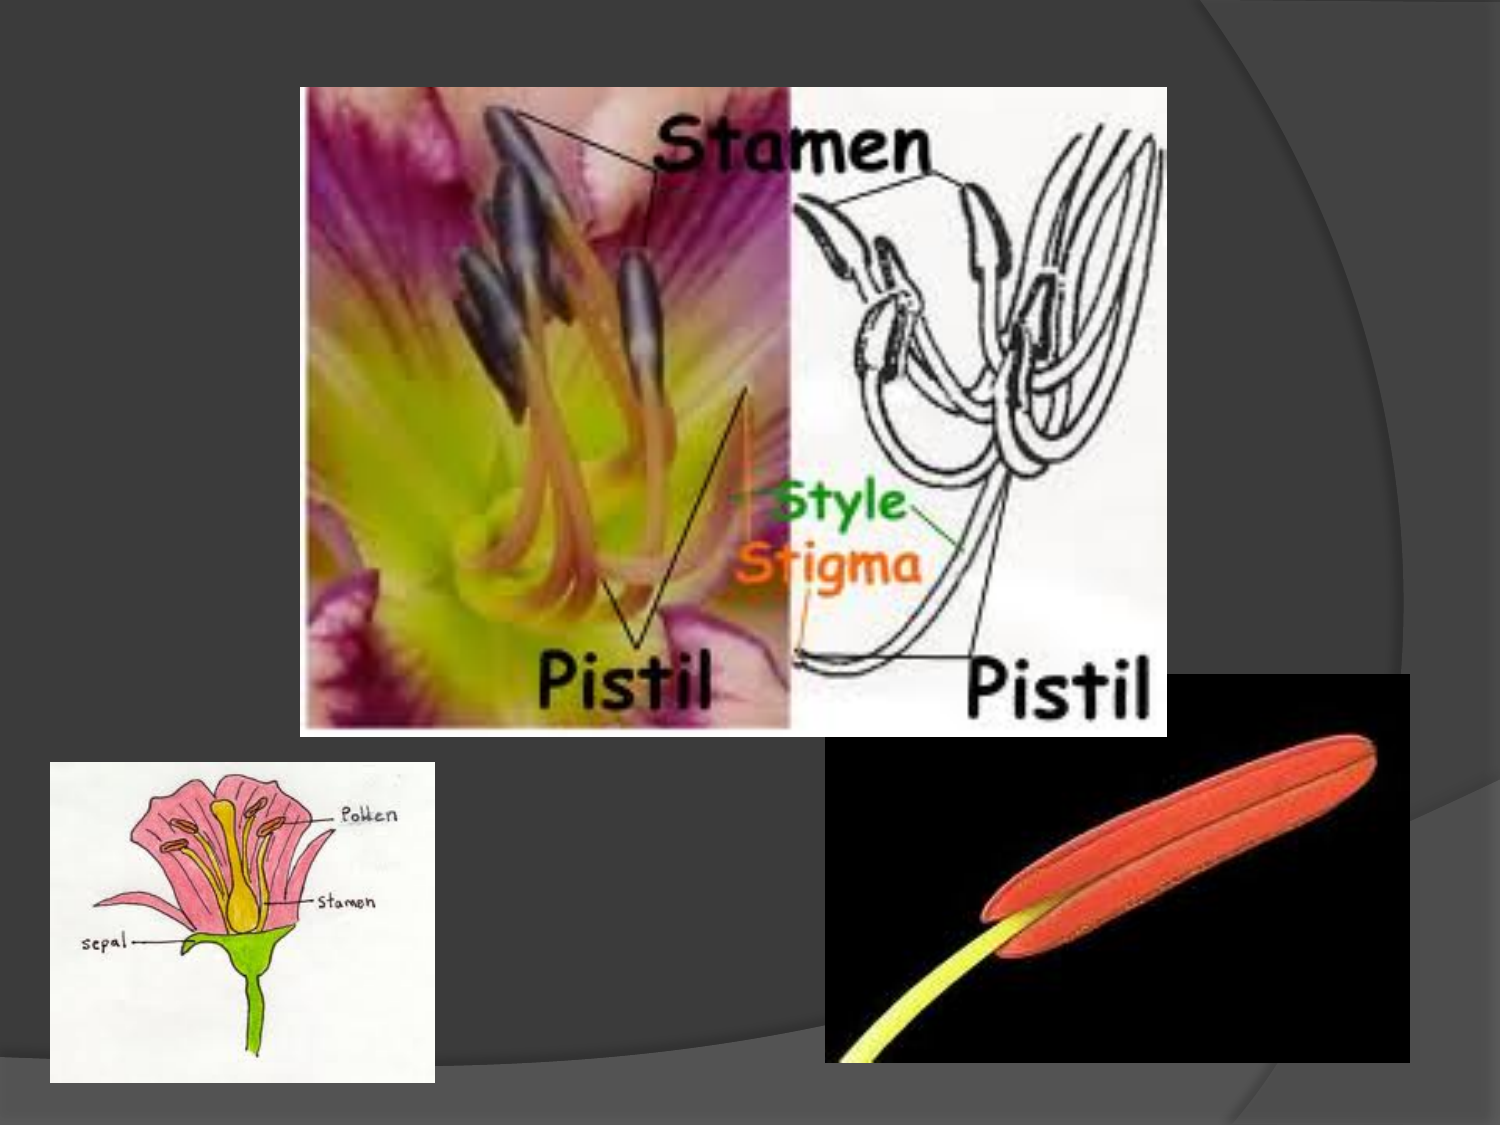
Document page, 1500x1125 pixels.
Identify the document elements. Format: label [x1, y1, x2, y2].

picture [49, 762, 435, 1083]
picture [299, 87, 1168, 738]
picture [824, 674, 1411, 1063]
